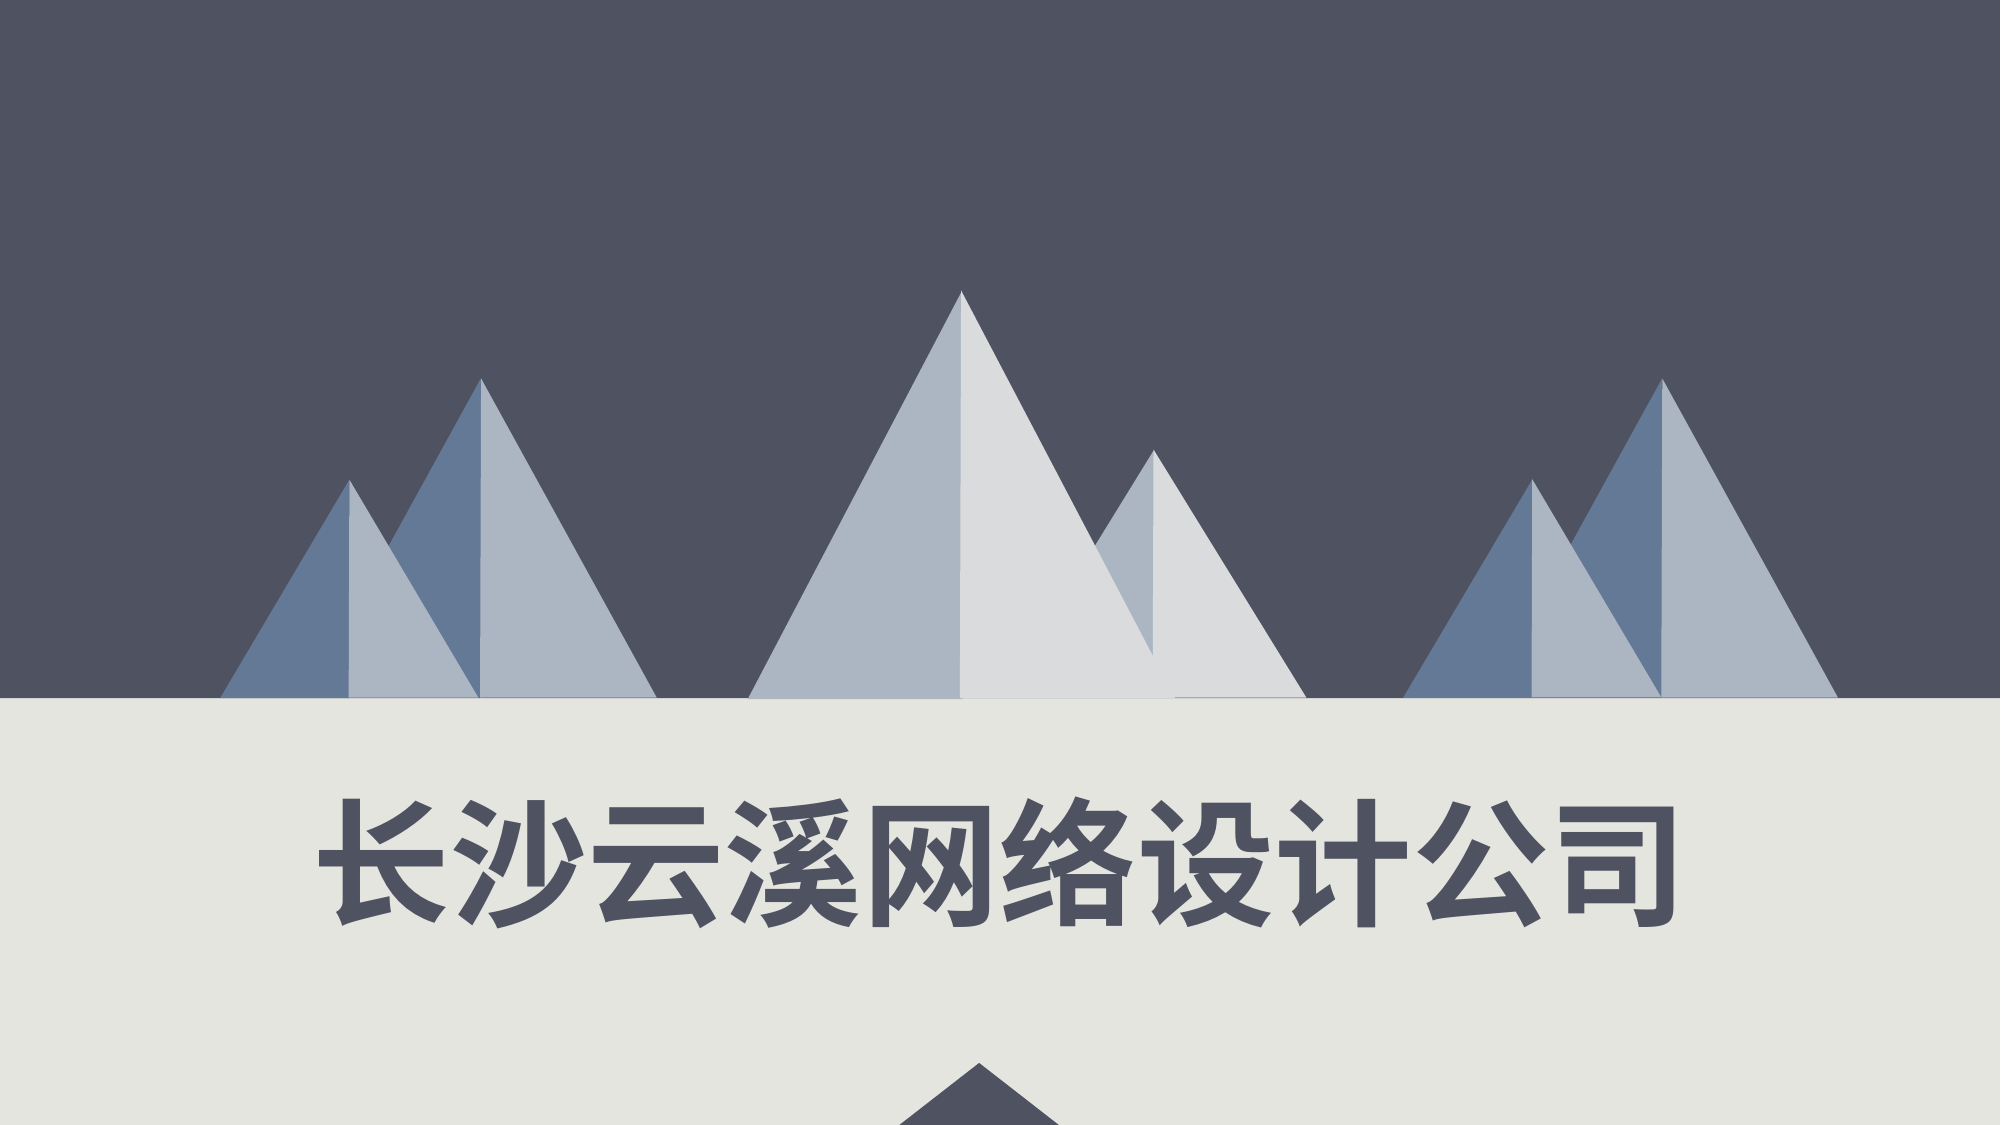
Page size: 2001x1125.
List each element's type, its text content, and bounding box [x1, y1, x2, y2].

text_box [1530, 475, 1664, 699]
text_box [218, 479, 351, 700]
text_box [958, 289, 1177, 700]
text_box [347, 475, 481, 699]
text_box 长沙云溪网络设计公司 [0, 770, 2000, 950]
text_box [1660, 377, 1840, 699]
text_box [1571, 377, 1662, 691]
text_box [1095, 451, 1152, 648]
text_box [479, 377, 659, 699]
text_box [389, 377, 481, 694]
text_box [1401, 479, 1534, 700]
text_box [897, 1061, 1061, 1125]
text_box [1151, 445, 1309, 699]
text_box [0, 0, 2000, 699]
text_box [745, 292, 964, 701]
